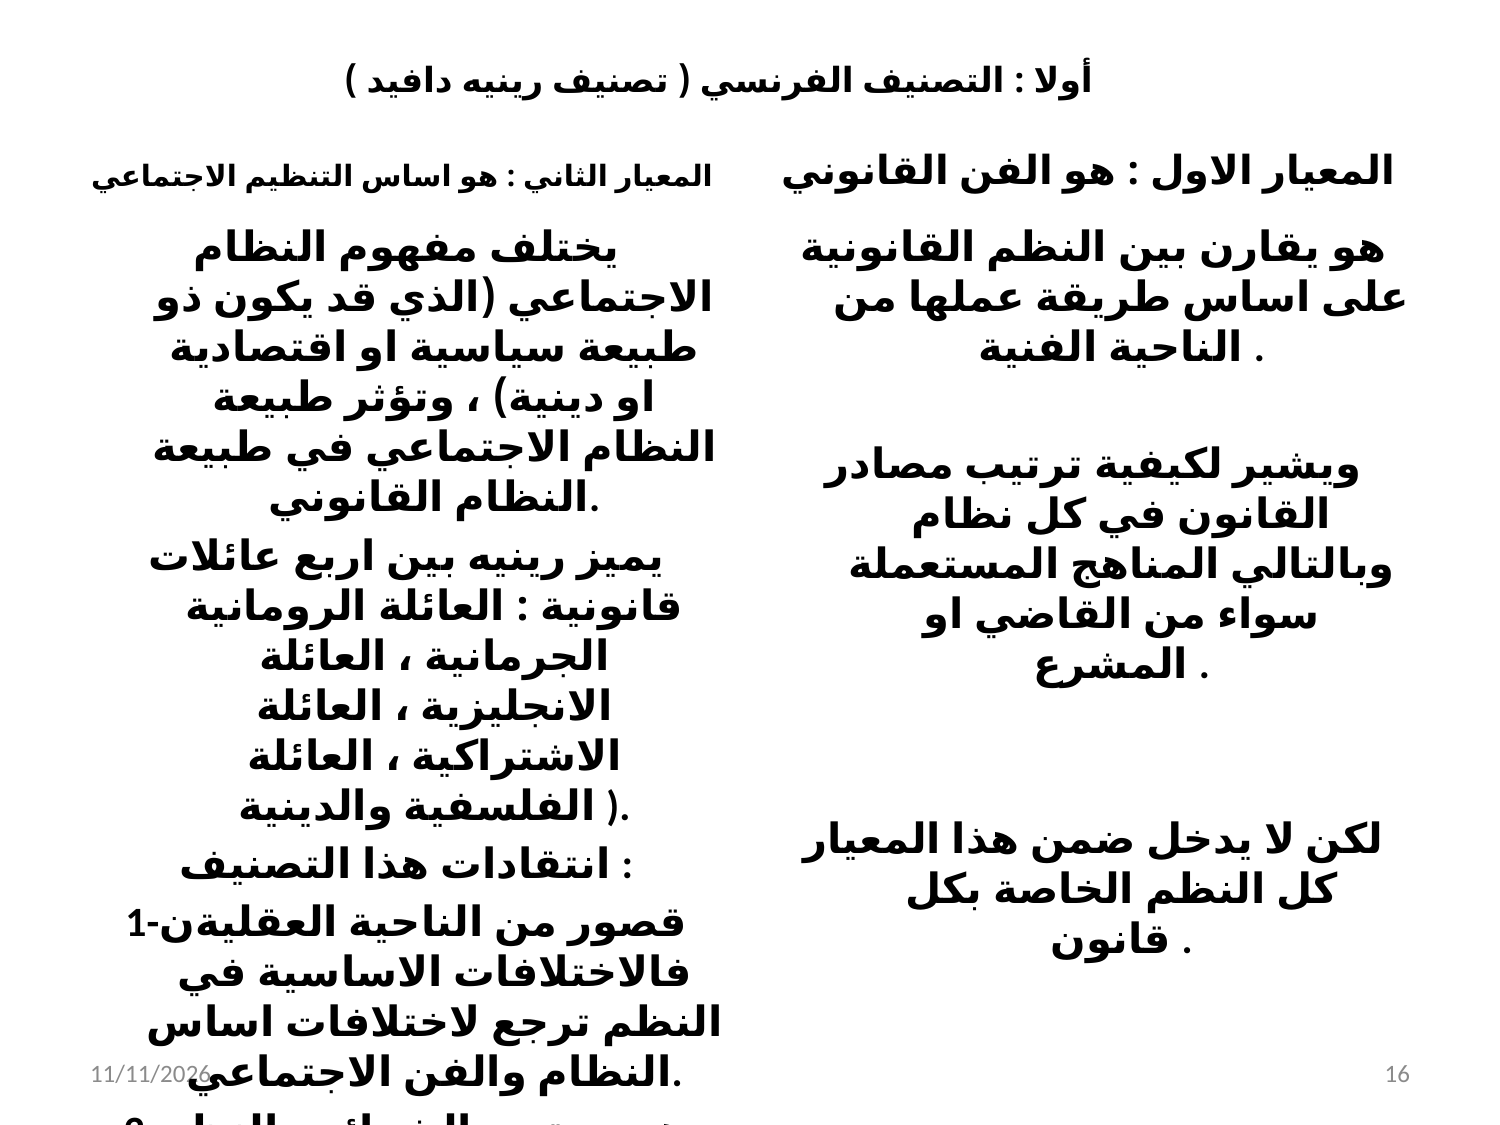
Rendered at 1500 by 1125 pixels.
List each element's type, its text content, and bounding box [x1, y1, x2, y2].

title أولا : التصنيف الفرنسي ( تصنيف رينيه دافيد ) [324, 45, 1113, 113]
list هو يقارن بين النظم القانونية على اساس طريقة عملها من الناحية الفنية . ويشير لكيفية ترتيب مصادر القانون في كل نظام وبالتالي المناهج المستعملة سواء من القاضي او المشرع . لكن لا يدخل ضمن هذا المعيار كل النظم الخاصة بكل قانون . [761, 212, 1425, 1005]
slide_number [75, 1042, 425, 1103]
list المعيار الاول : هو الفن القانوني [762, 125, 1426, 200]
list يختلف مفهوم النظام الاجتماعي (الذي قد يكون ذو طبيعة سياسية او اقتصادية او دينية) ، وتؤثر طبيعة النظام الاجتماعي في طبيعة النظام القانوني. يميز رينيه بين اربع عائلات قانونية : العائلة الرومانية الجرمانية ، العائلة الانجليزية ، العائلة الاشتراكية ، العائلة الفلسفية والدينية ). انتقادات هذا التصنيف : 1-قصور من الناحية العقليةن فالاختلافات الاساسية في النظم ترجع لاختلافات اساس النظام والفن الاجتماعي. 2-هو يستبعد الشرائع والنظم الشرقية ، والسبب انه في تلك الفترة لم تكن هناك دراسات جادة للنظم الشرقية . [75, 212, 738, 1005]
list المعيار الثاني : هو اساس التنظيم الاجتماعي [75, 125, 738, 200]
slide_number 16 [1074, 1042, 1425, 1103]
